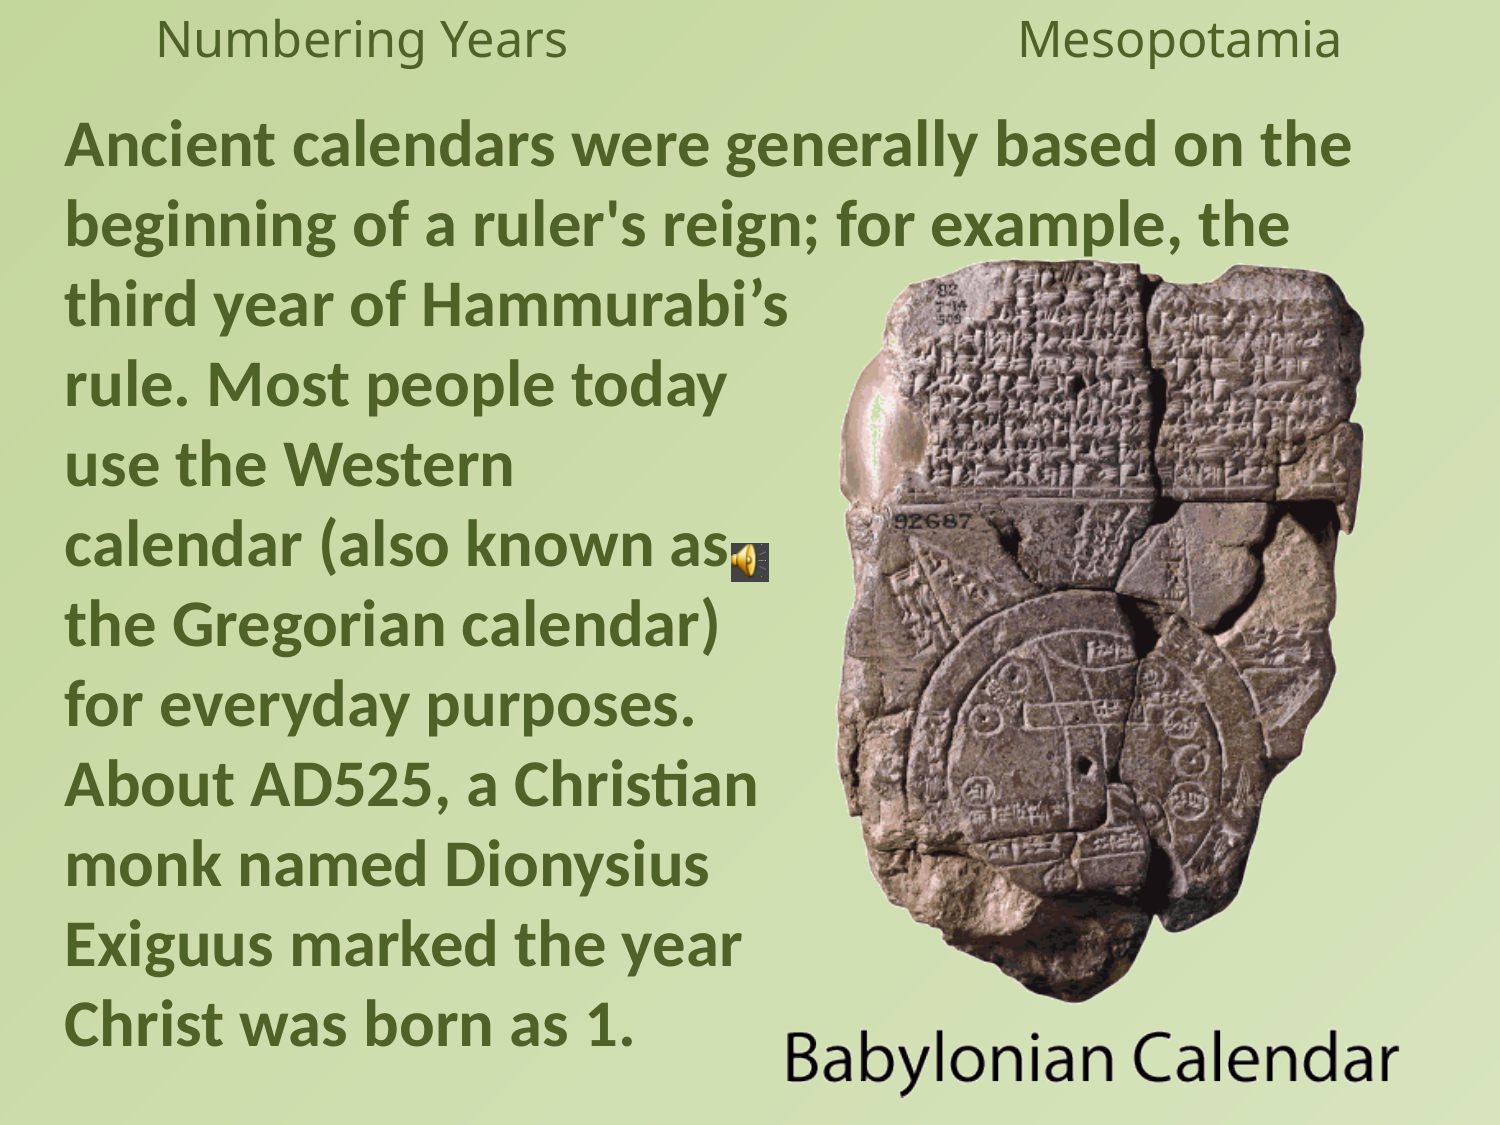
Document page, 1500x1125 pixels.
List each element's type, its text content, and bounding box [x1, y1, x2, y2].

picture [729, 542, 771, 583]
picture [787, 215, 1403, 1099]
text_box Ancient calendars were generally based on the beginning of a ruler's reign; for example, the third year of Hammurabi’s rule. Most people today use the Western calendar (also known as the Gregorian calendar) for everyday purposes. About AD525, a Christian monk named Dionysius Exiguus marked the year Christ was born as 1. [50, 92, 1450, 1067]
text_box Numbering Years Mesopotamia [0, 0, 1500, 76]
